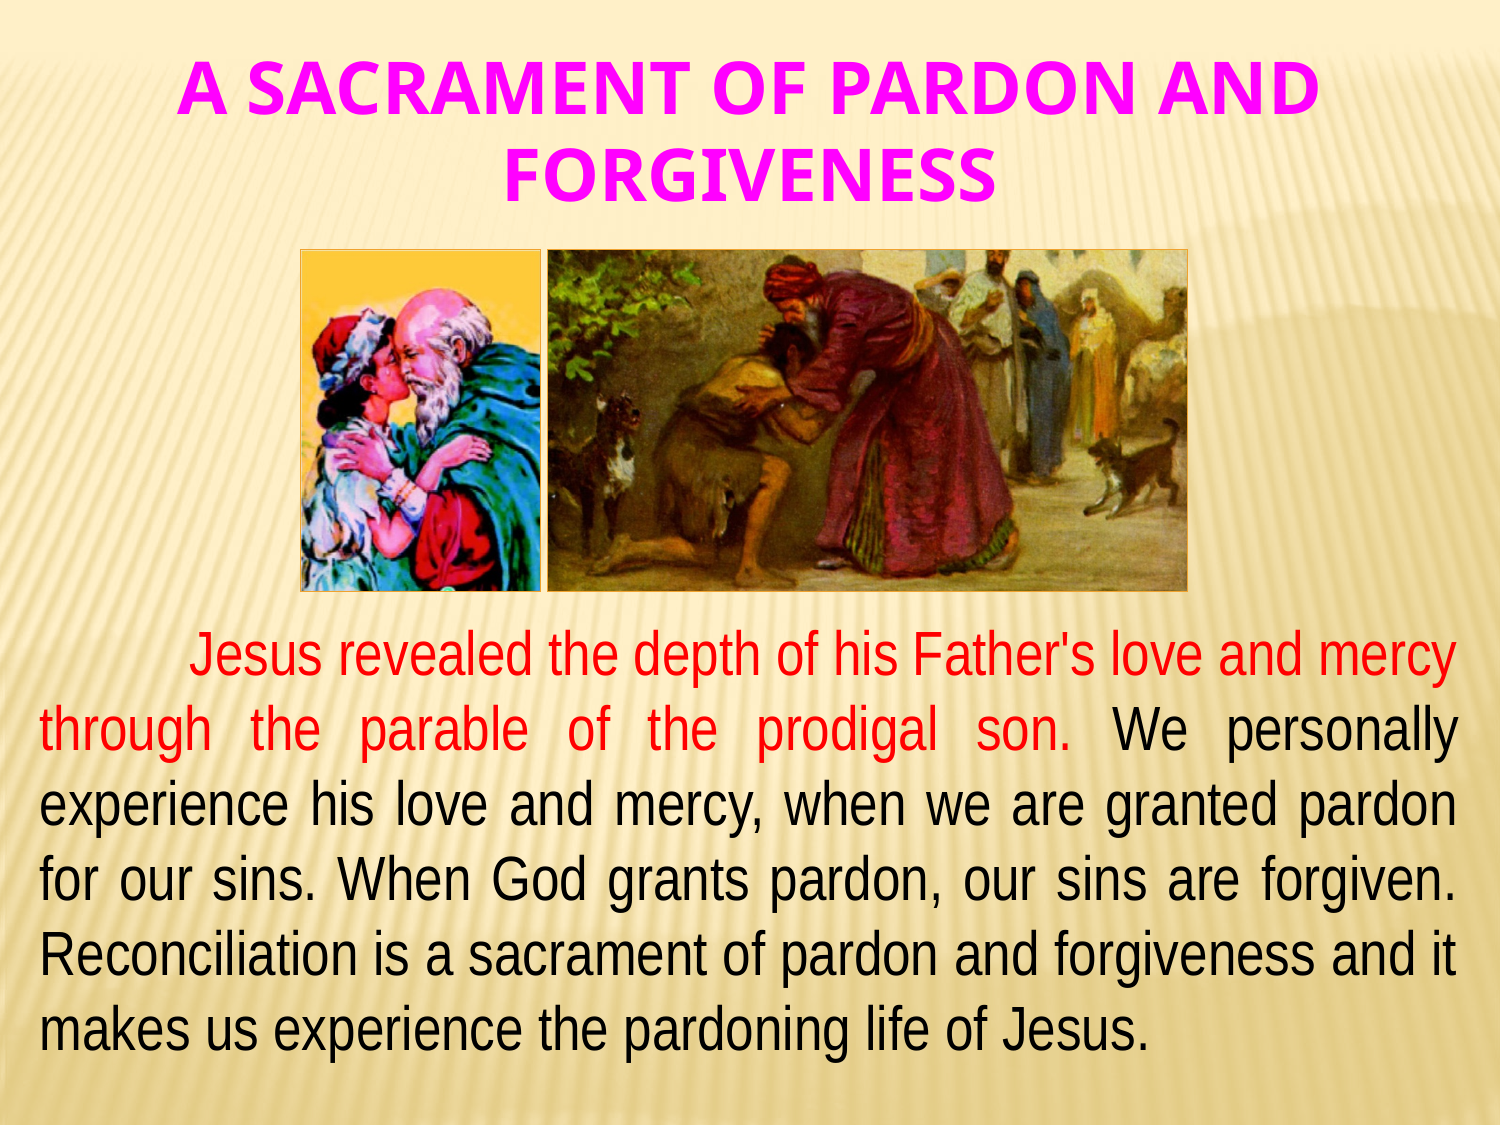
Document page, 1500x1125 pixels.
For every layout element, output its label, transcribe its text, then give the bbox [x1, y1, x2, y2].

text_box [299, 249, 1188, 592]
text_box A SACRAMENT OF PARDON AND FORGIVENESS [0, 33, 1500, 224]
text_box Jesus revealed the depth of his Father's love and mercy through the parable of the prodigal son. We personally experience his love and mercy, when we are granted pardon for our sins. When God grants pardon, our sins are forgiven. Reconciliation is a sacrament of pardon and forgiveness and it makes us experience the pardoning life of Jesus. [24, 605, 1475, 1070]
